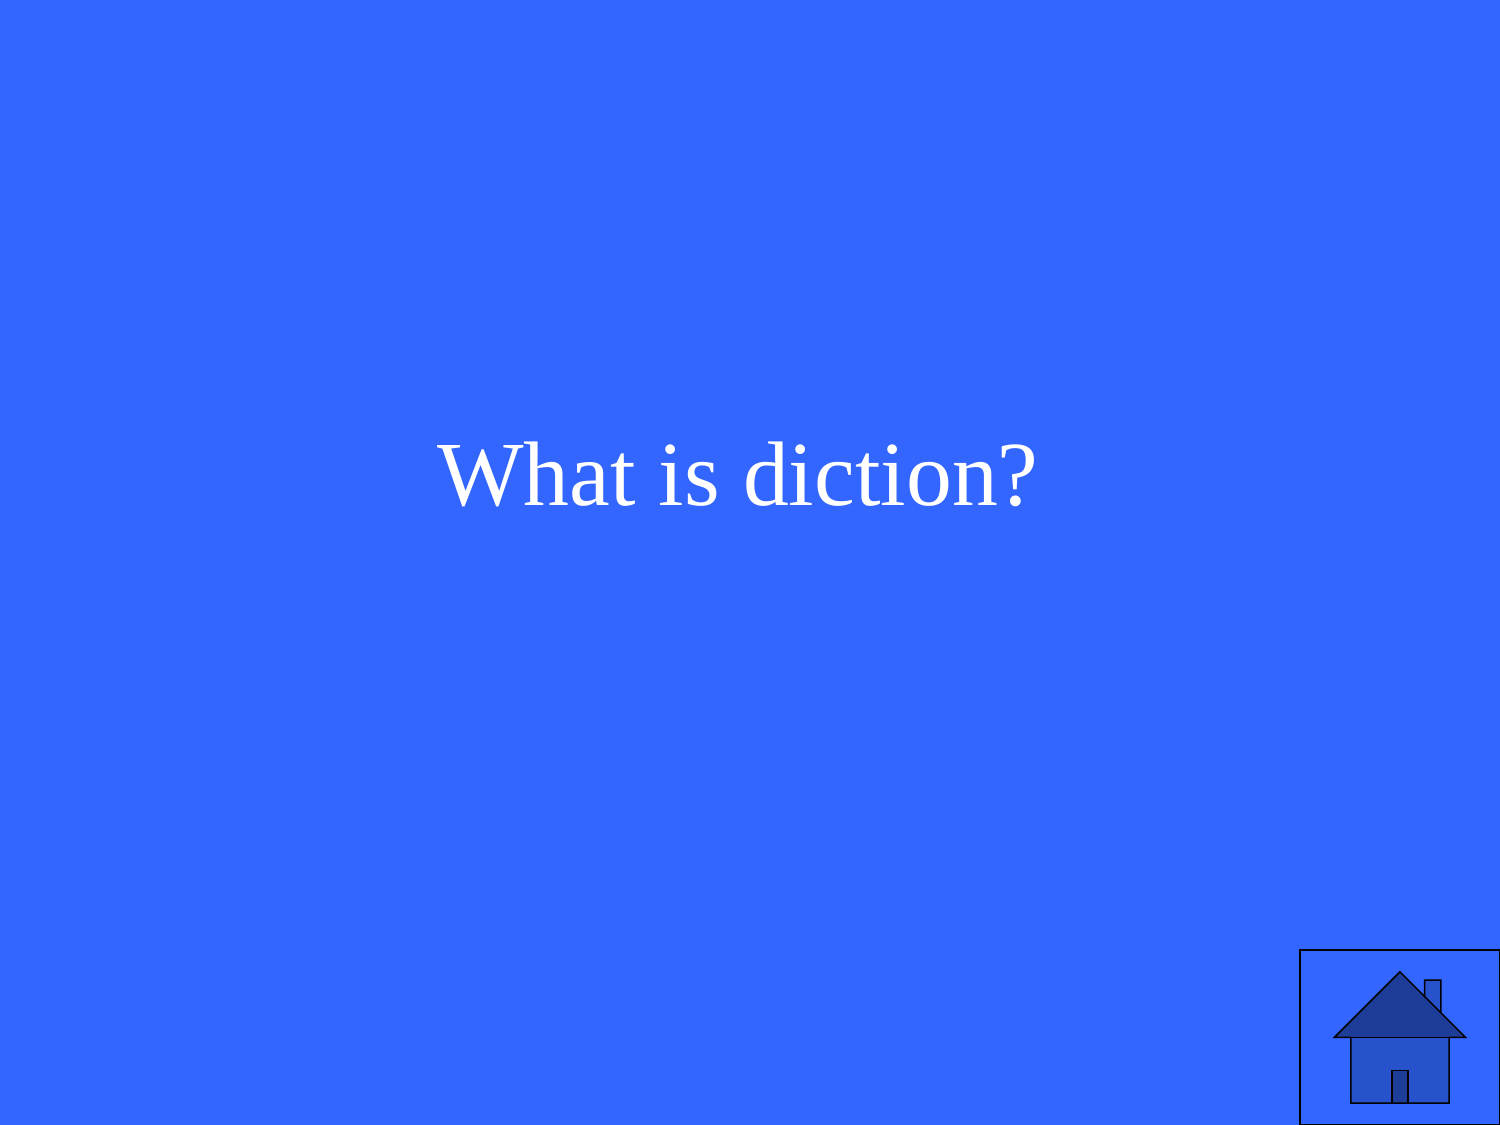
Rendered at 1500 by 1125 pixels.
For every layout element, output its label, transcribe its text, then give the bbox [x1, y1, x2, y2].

text_box [1299, 950, 1500, 1125]
title What is diction? [112, 374, 1388, 563]
